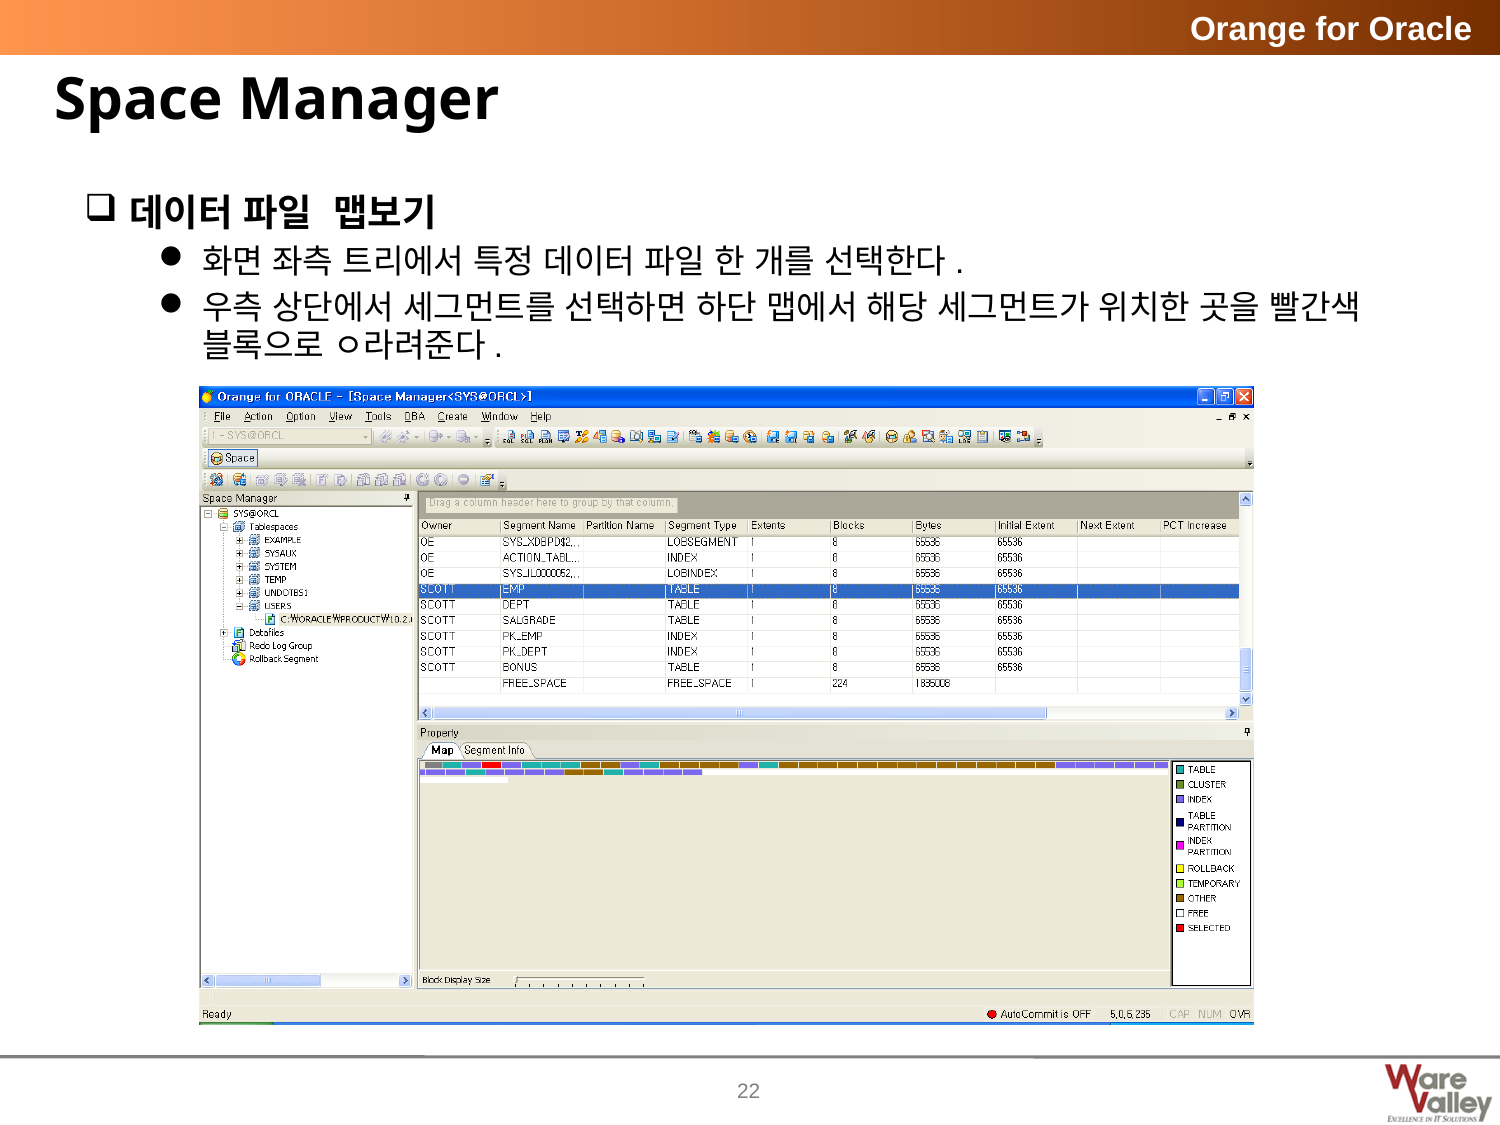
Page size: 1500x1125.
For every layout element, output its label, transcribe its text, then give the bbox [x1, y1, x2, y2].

list 데이터 파일 맵보기 화면 좌측 트리에서 특정 데이터 파일 한 개를 선택한다. 우측 상단에서 세그먼트를 선택하면 하단 맵에서 해당 세그먼트가 위치한 곳을 빨간색 블록으로 ㅇ라려준다. [69, 184, 1459, 1012]
title Space Manager [39, 54, 1461, 150]
picture [198, 386, 1255, 1025]
picture [1376, 1060, 1500, 1125]
